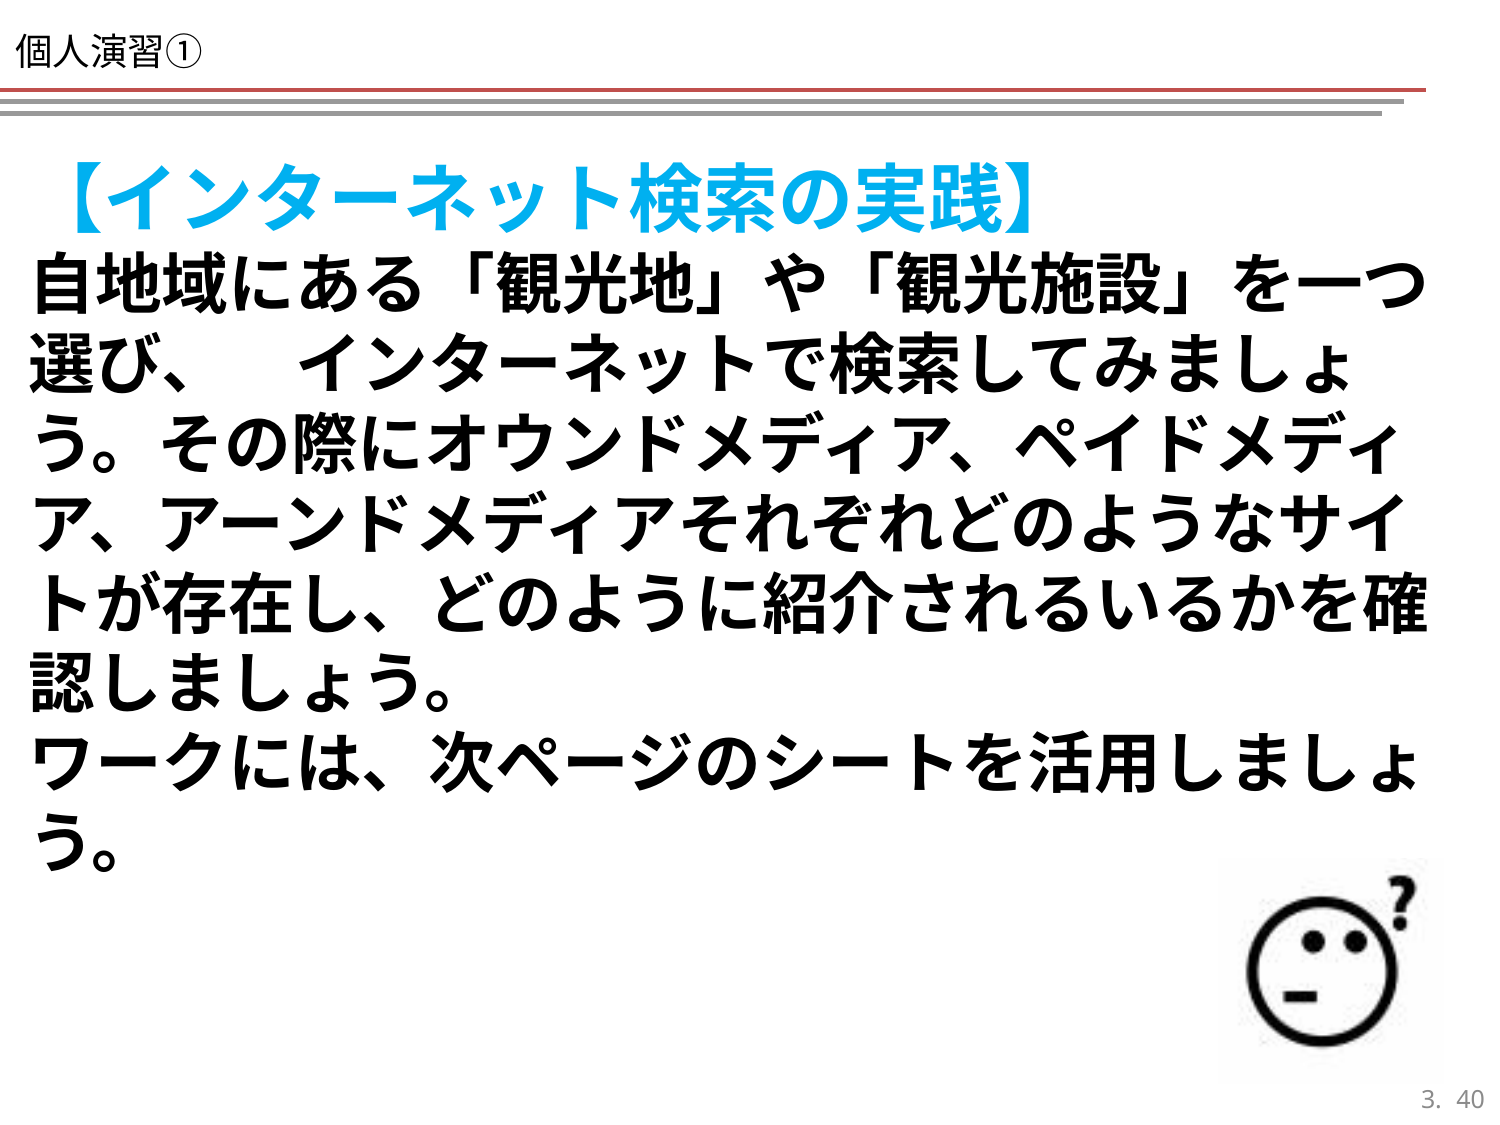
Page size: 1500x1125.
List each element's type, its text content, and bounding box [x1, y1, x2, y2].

title 個人演習① [0, 0, 1500, 102]
slide_number 39 [1381, 1065, 1500, 1125]
text_box 【インターネット検索の実践】 自地域にある「観光地」や「観光施設」を一つ選び、 インターネットで検索してみましょう。その際にオウンドメディア、ペイドメディア、アーンドメディアそれぞれどのようなサイトが存在し、どのように紹介されるいるかを確認しましょう。 ワークには、次ページのシートを活用しましょう。 [13, 144, 1487, 818]
picture [1218, 858, 1444, 1084]
